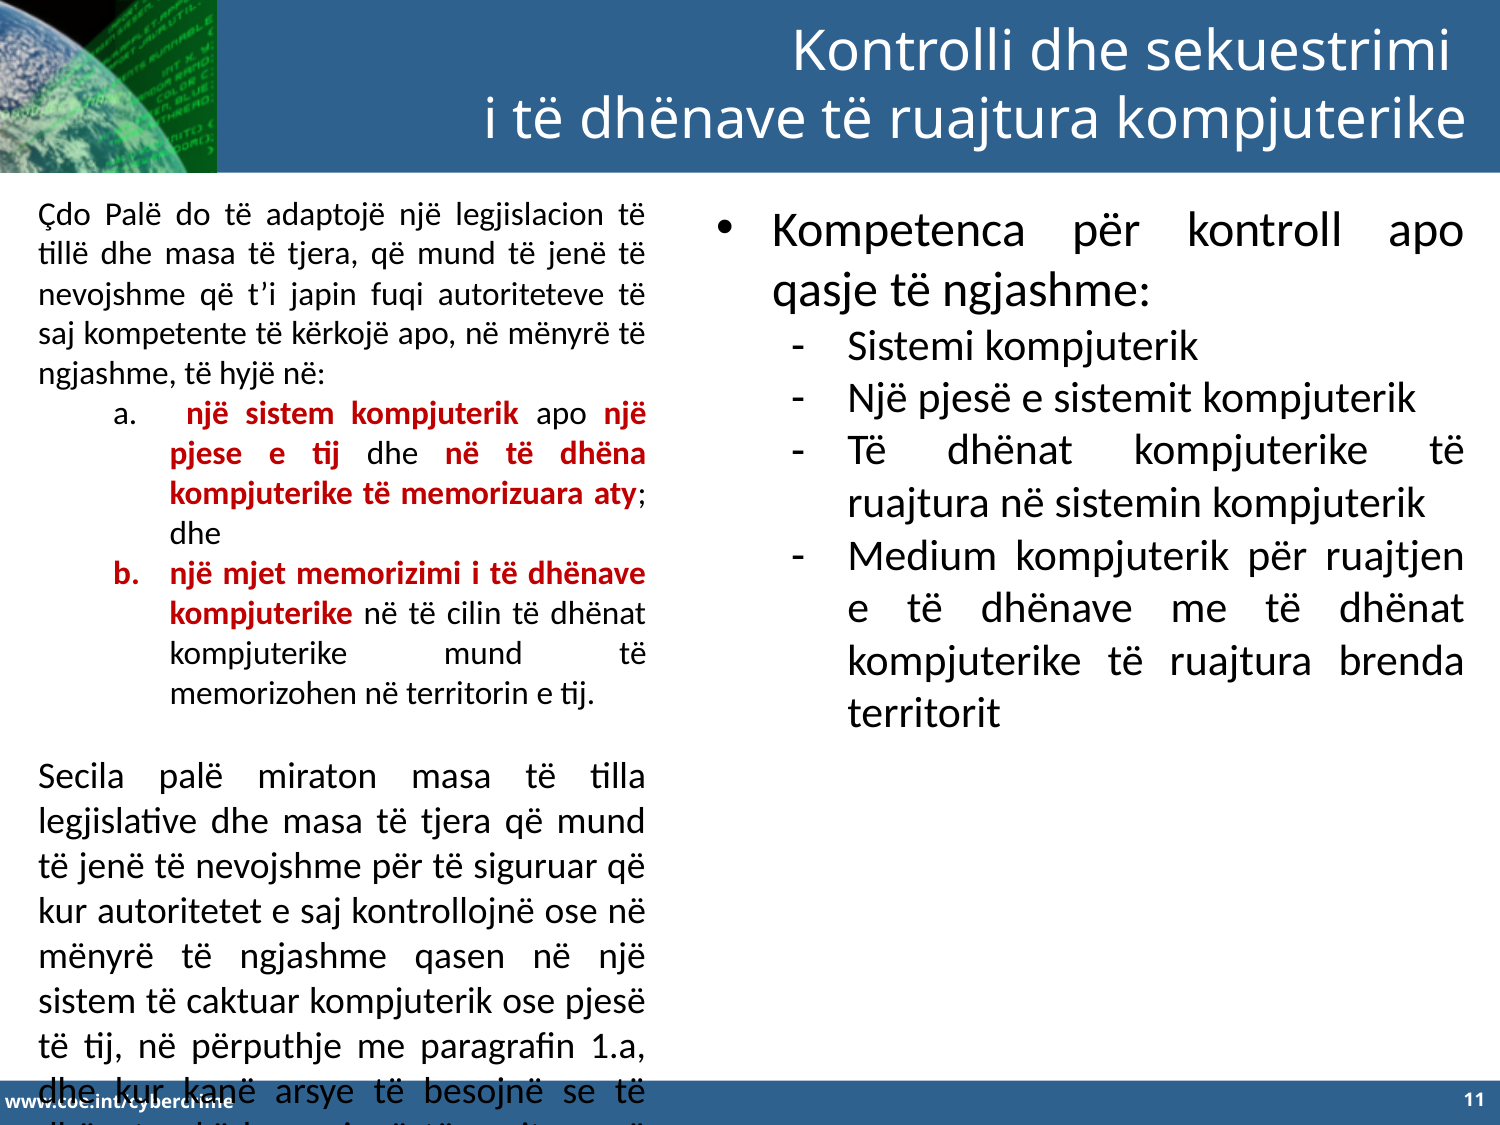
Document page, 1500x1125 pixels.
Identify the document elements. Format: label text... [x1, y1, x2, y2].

text_box Çdo Palë do të adaptojë një legjislacion të tillë dhe masa të tjera, që mund të jenë të nevojshme që t’i japin fuqi autoriteteve të saj kompetente të kërkojë apo, në mënyrë të ngjashme, të hyjë në: një sistem kompjuterik apo një pjese e tij dhe në të dhëna kompjuterike të memorizuara aty; dhe një mjet memorizimi i të dhënave kompjuterike në të cilin të dhënat kompjuterike mund të memorizohen në territorin e tij. Secila palë miraton masa të tilla legjislative dhe masa të tjera që mund të jenë të nevojshme për të siguruar që kur autoritetet e saj kontrollojnë ose në mënyrë të ngjashme qasen në një sistem të caktuar kompjuterik ose pjesë të tij, në përputhje me paragrafin 1.a, dhe kur kanë arsye të besojnë se të dhënat e kërkuara janë të ruajtura në një sistem tjetër kompjuterik ose në një pjesë të tij në territorin e saj dhe të dhëna të tilla janë të arritshme ose gjenden ligjërisht në sistemin fillestar, autoritetet janë jenë në gjendje të zgjerojnë me shpejtësi kontrollin ose hyrjen e ngjashme në sistemin tjetër. [23, 184, 662, 1125]
text_box Kontrolli dhe sekuestrimi i të dhënave të ruajtura kompjuterike [230, 7, 1483, 157]
picture [0, 0, 217, 173]
text_box Kompetenca për kontroll apo qasje të ngjashme: Sistemi kompjuterik Një pjesë e sistemit kompjuterik Të dhënat kompjuterike të ruajtura në sistemin kompjuterik Medium kompjuterik për ruajtjen e të dhënave me të dhënat kompjuterike të ruajtura brenda territorit [701, 188, 1480, 744]
